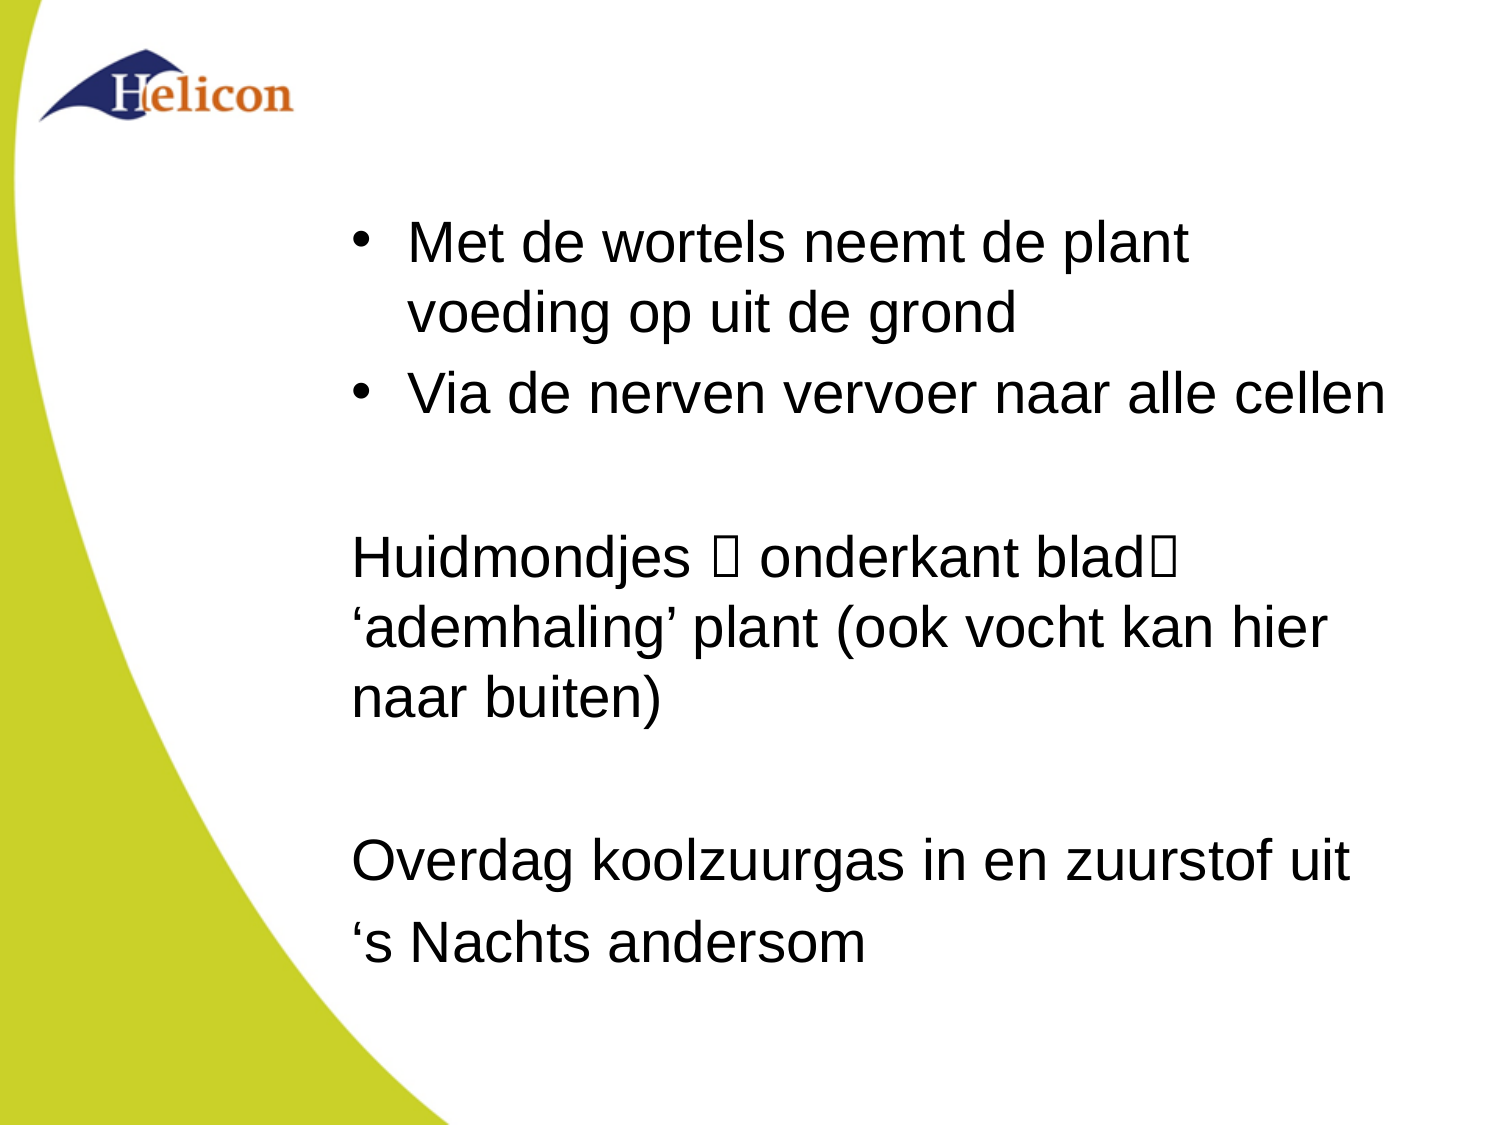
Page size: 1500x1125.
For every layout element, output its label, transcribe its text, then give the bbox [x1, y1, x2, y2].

list Met de wortels neemt de plant voeding op uit de grond Via de nerven vervoer naar alle cellen Huidmondjes  onderkant blad ‘ademhaling’ plant (ook vocht kan hier naar buiten) Overdag koolzuurgas in en zuurstof uit ‘s Nachts andersom [336, 196, 1425, 1005]
picture [0, 0, 1500, 1125]
